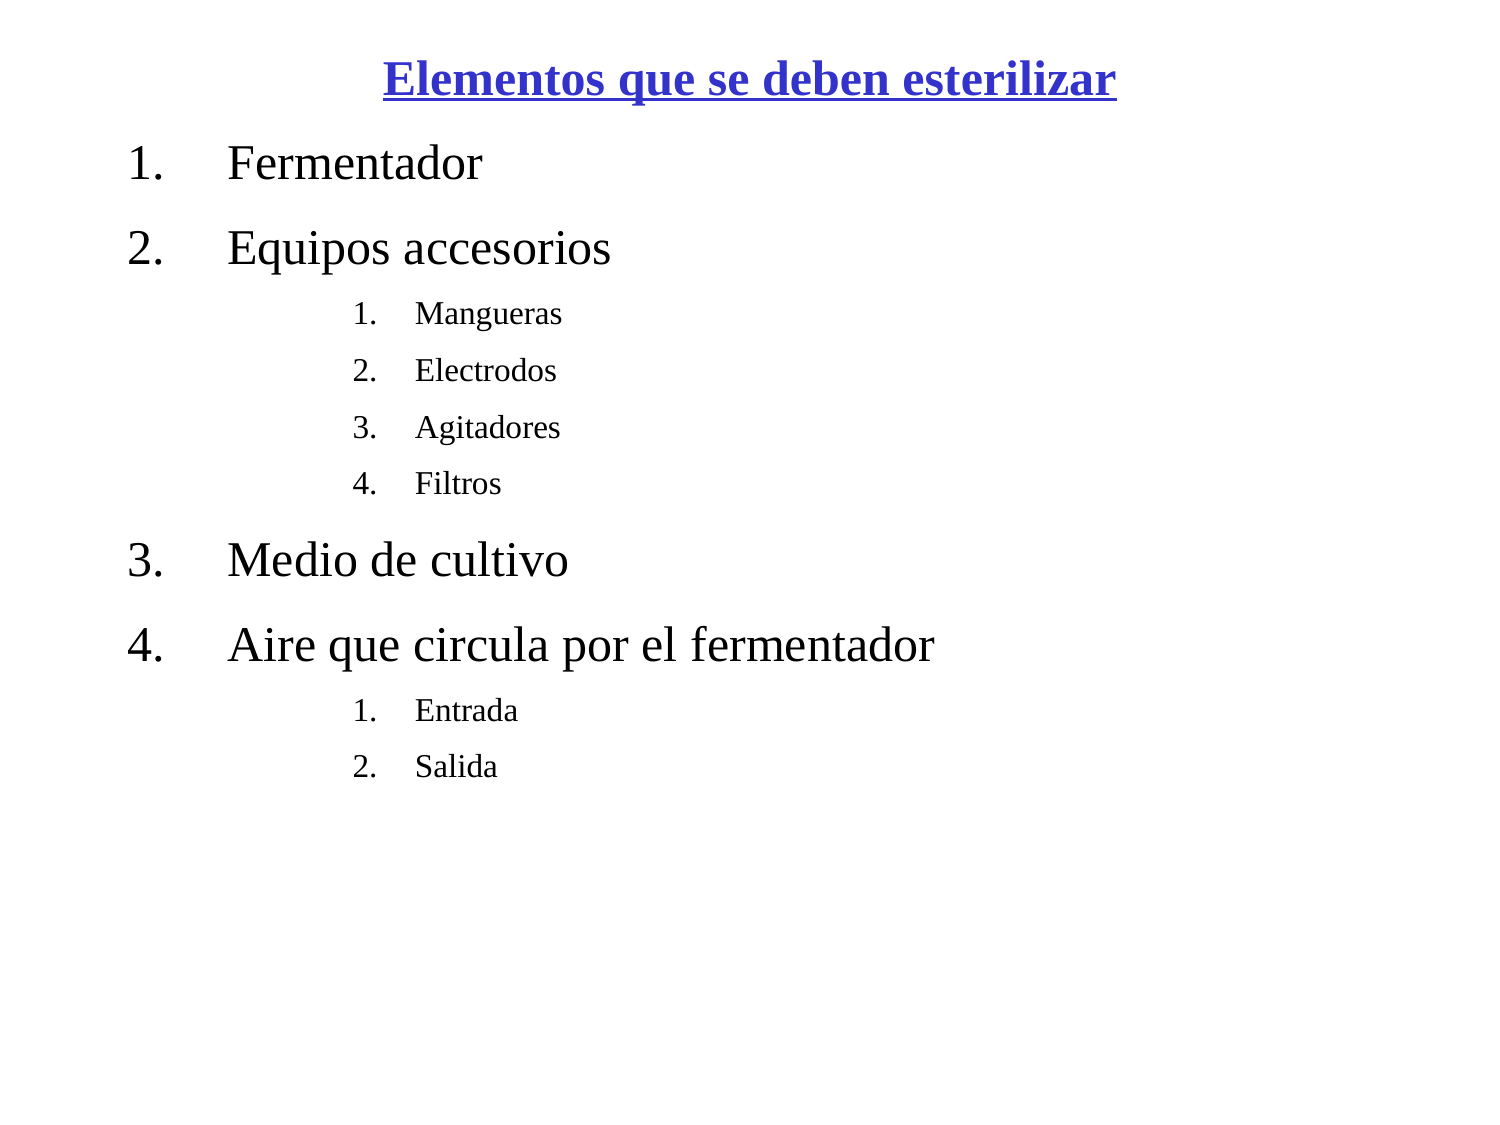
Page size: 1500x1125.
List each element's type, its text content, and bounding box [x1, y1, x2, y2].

list Elementos que se deben esterilizar Fermentador Equipos accesorios Mangueras Electrodos Agitadores Filtros Medio de cultivo Aire que circula por el fermentador Entrada Salida [112, 37, 1388, 513]
